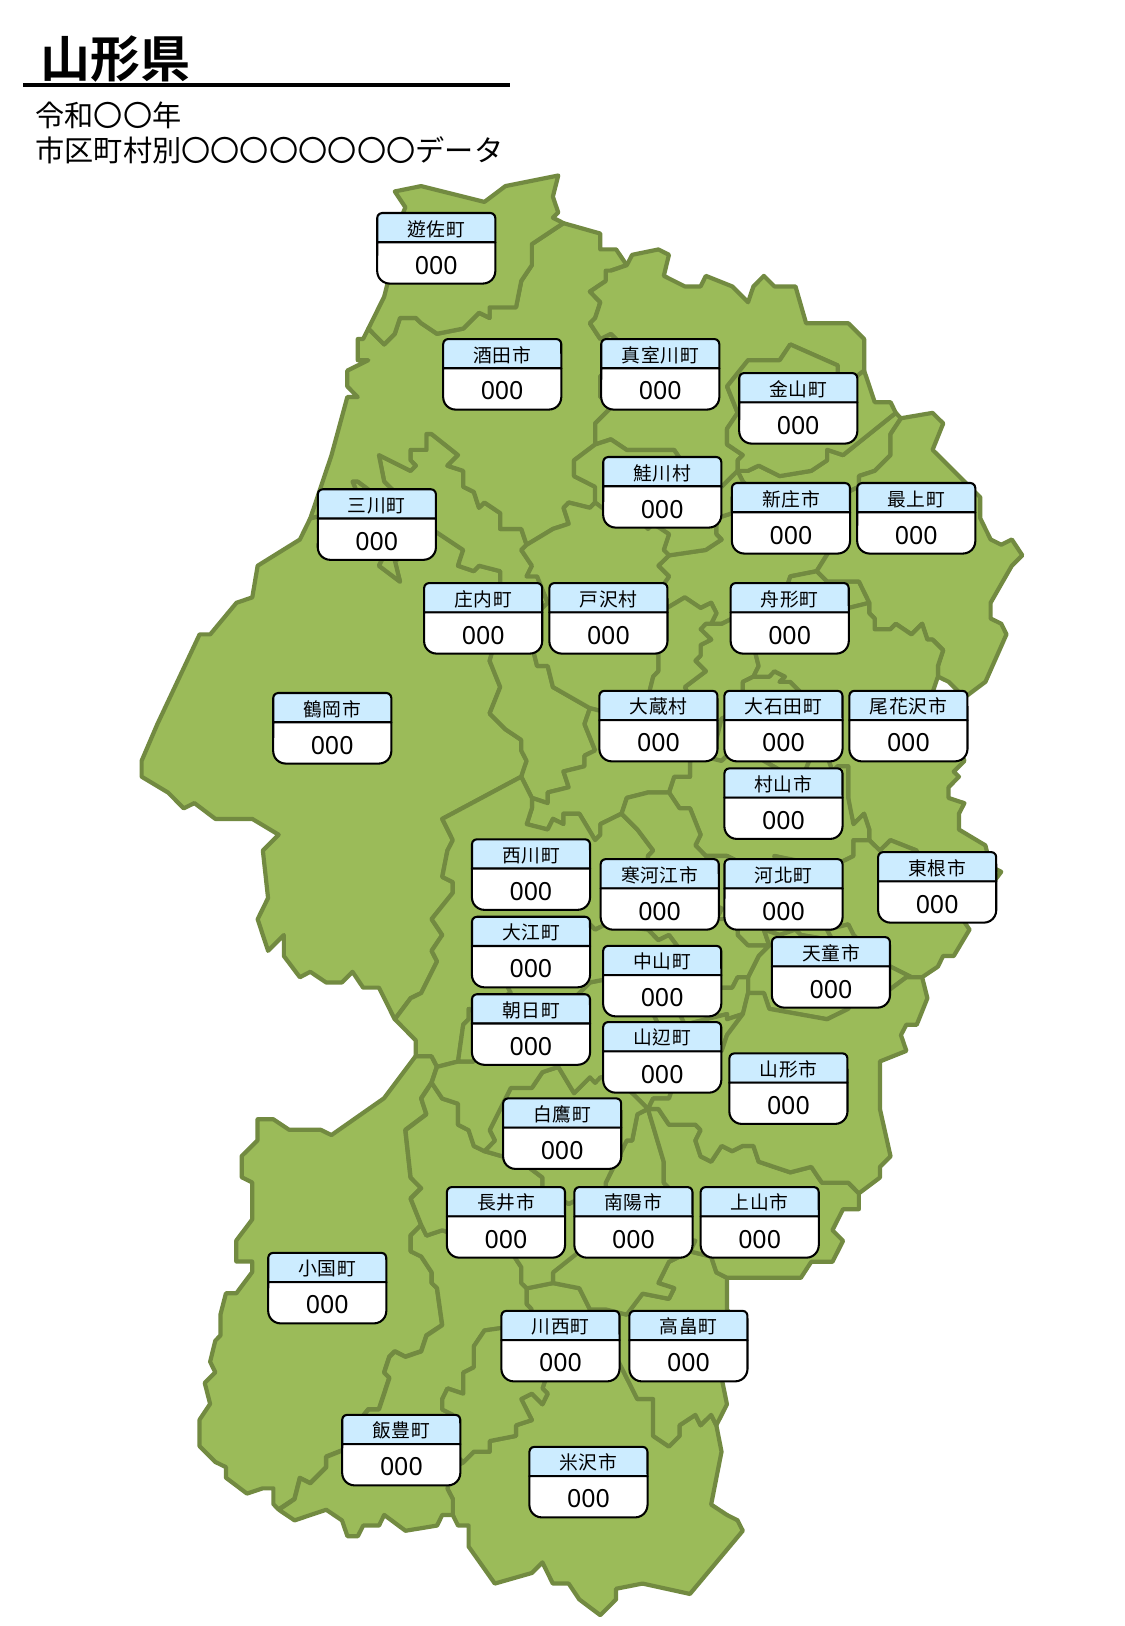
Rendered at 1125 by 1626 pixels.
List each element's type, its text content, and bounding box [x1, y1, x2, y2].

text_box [602, 456, 722, 528]
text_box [442, 338, 562, 410]
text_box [724, 858, 843, 930]
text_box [724, 768, 843, 840]
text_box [771, 936, 891, 1008]
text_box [738, 372, 858, 444]
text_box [423, 582, 543, 654]
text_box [141, 175, 1023, 1616]
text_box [376, 212, 496, 284]
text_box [730, 582, 850, 654]
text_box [446, 1186, 566, 1258]
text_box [267, 1252, 387, 1324]
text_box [574, 1186, 693, 1258]
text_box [729, 1053, 848, 1125]
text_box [471, 994, 591, 1066]
text_box 山形県 [25, 20, 206, 83]
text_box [272, 692, 392, 764]
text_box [600, 858, 720, 930]
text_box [529, 1446, 648, 1518]
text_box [629, 1310, 748, 1382]
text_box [700, 1186, 820, 1258]
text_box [731, 482, 851, 554]
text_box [502, 1098, 622, 1170]
text_box 令和〇〇年 市区町村別〇〇〇〇〇〇〇〇データ [20, 89, 519, 175]
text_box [856, 482, 976, 554]
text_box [471, 839, 591, 911]
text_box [501, 1310, 620, 1382]
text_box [724, 690, 843, 762]
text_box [599, 690, 718, 762]
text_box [602, 1023, 722, 1093]
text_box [600, 338, 720, 410]
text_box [341, 1414, 461, 1486]
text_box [877, 851, 997, 923]
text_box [471, 916, 591, 988]
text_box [549, 582, 668, 654]
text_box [602, 945, 722, 1017]
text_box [317, 489, 437, 561]
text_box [849, 690, 968, 762]
